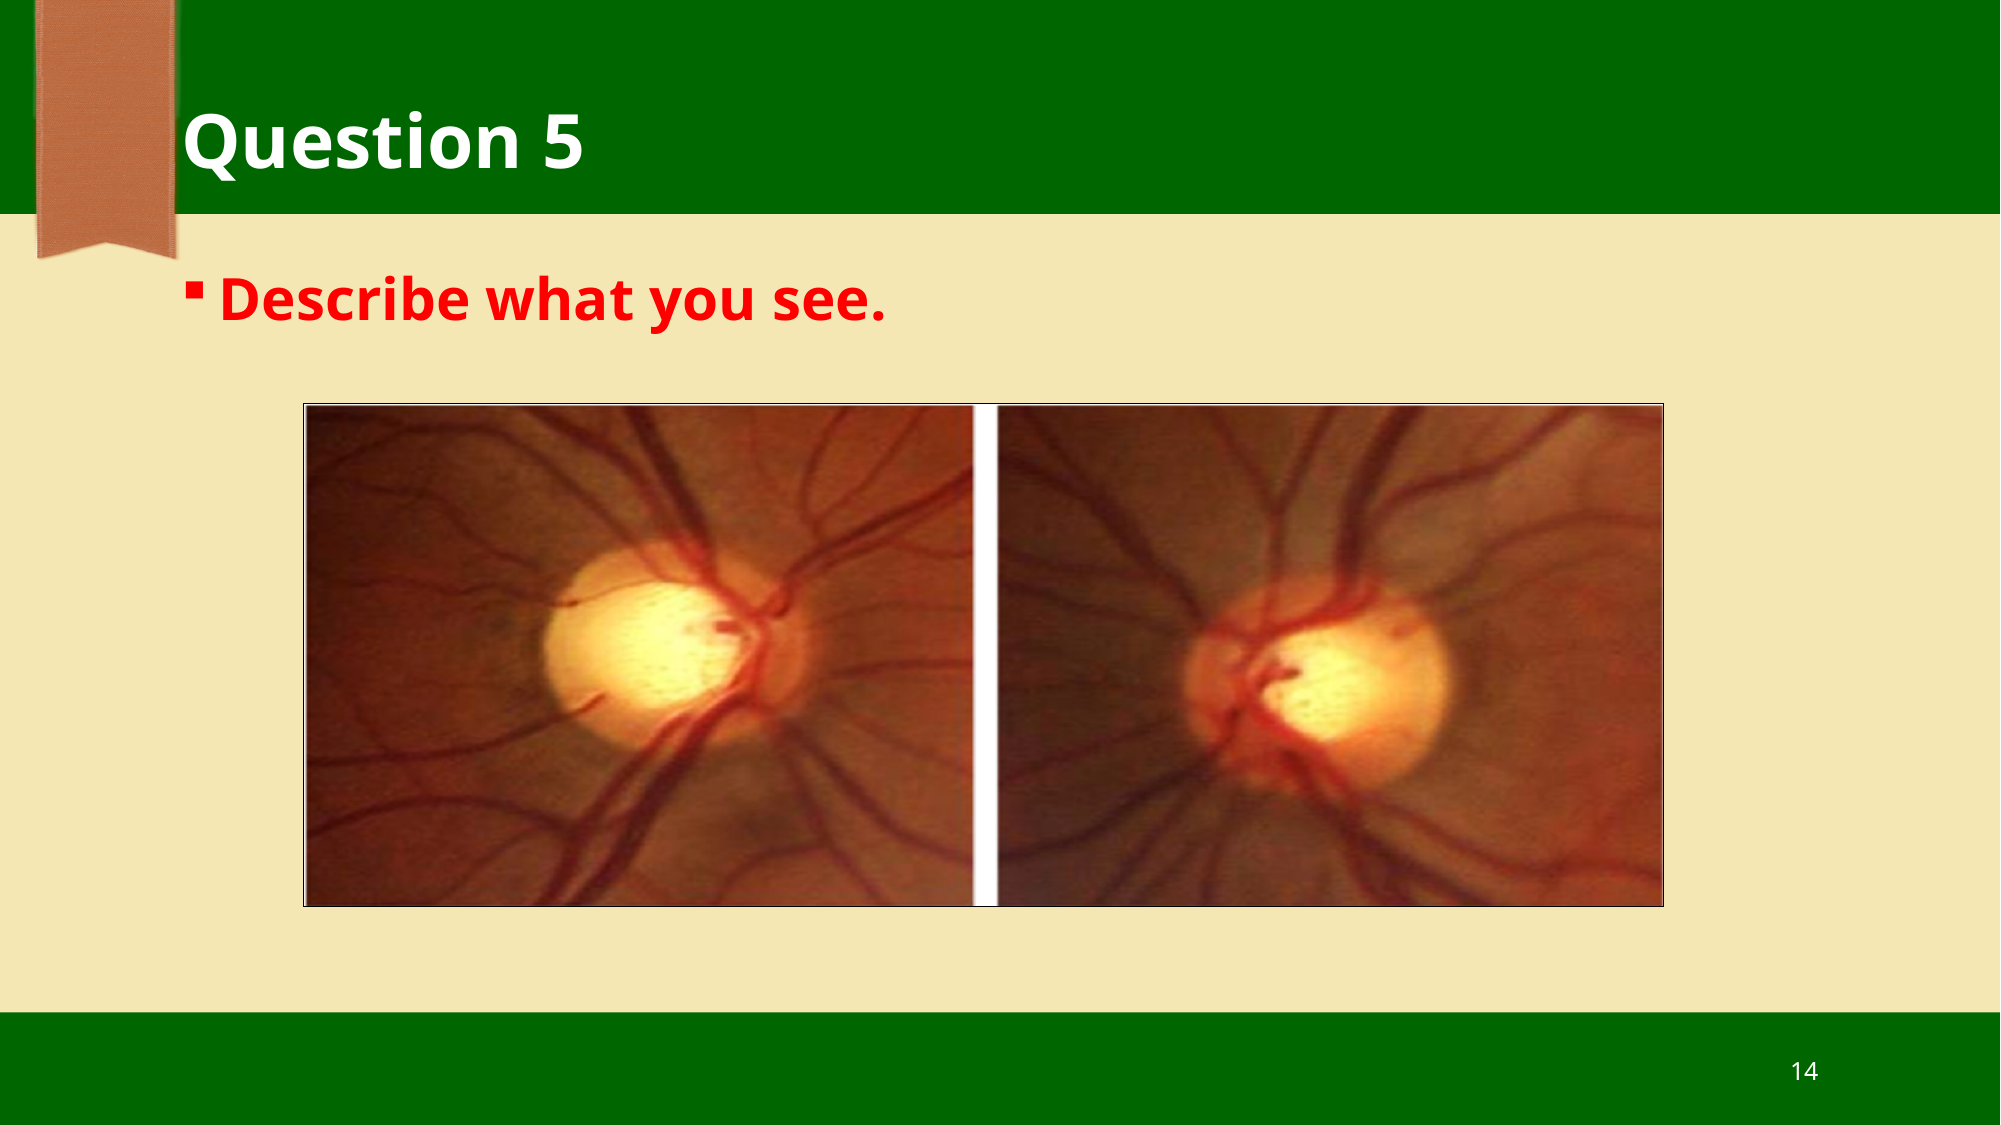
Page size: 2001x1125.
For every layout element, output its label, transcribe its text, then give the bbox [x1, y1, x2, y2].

slide_number 14 [1518, 1042, 1819, 1103]
title Question 5 [181, 12, 1819, 193]
list Describe what you see. [181, 262, 1819, 1013]
picture [303, 403, 1664, 907]
